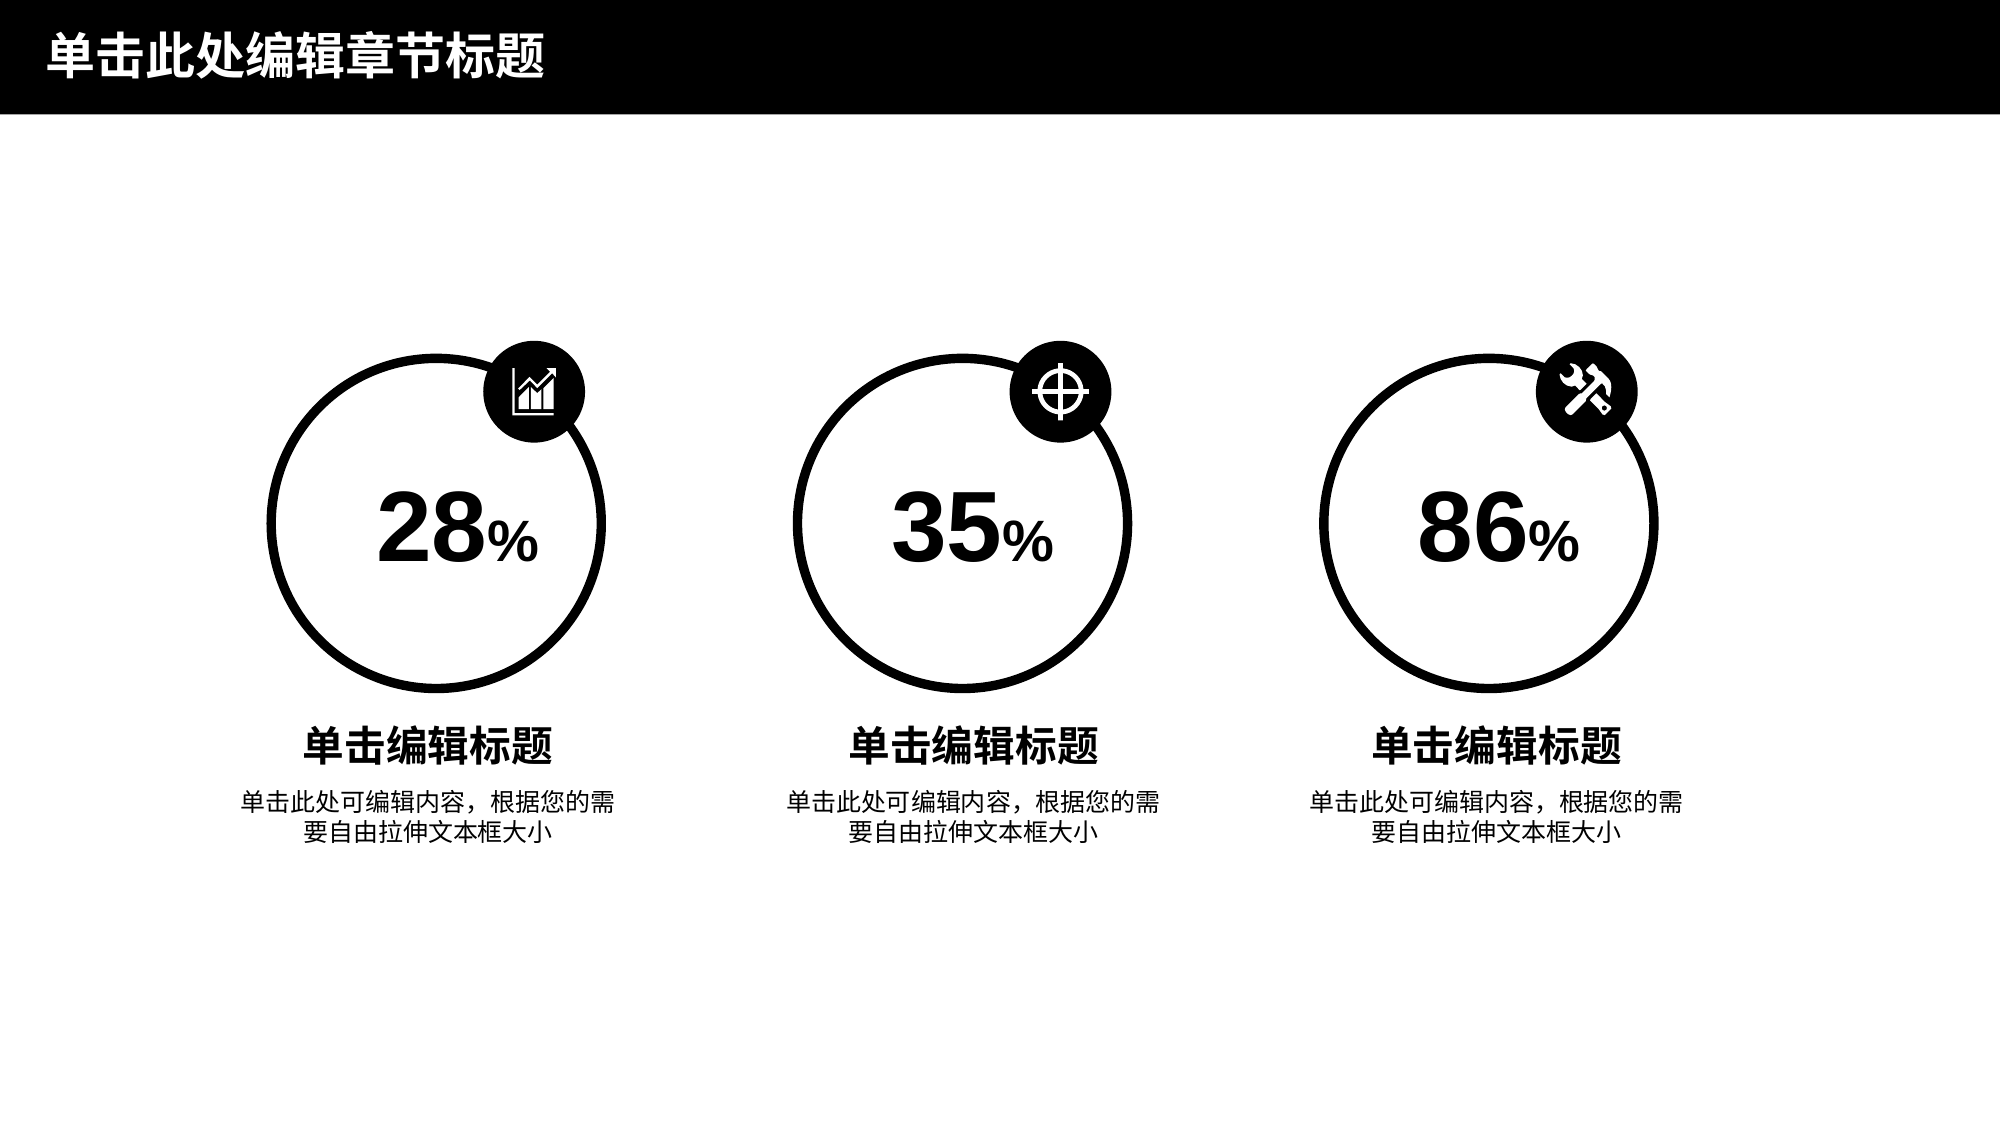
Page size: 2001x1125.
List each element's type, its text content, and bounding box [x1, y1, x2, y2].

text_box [235, 340, 620, 848]
text_box 单击此处编辑章节标题 [30, 17, 588, 93]
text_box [1304, 340, 1689, 848]
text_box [781, 340, 1166, 848]
